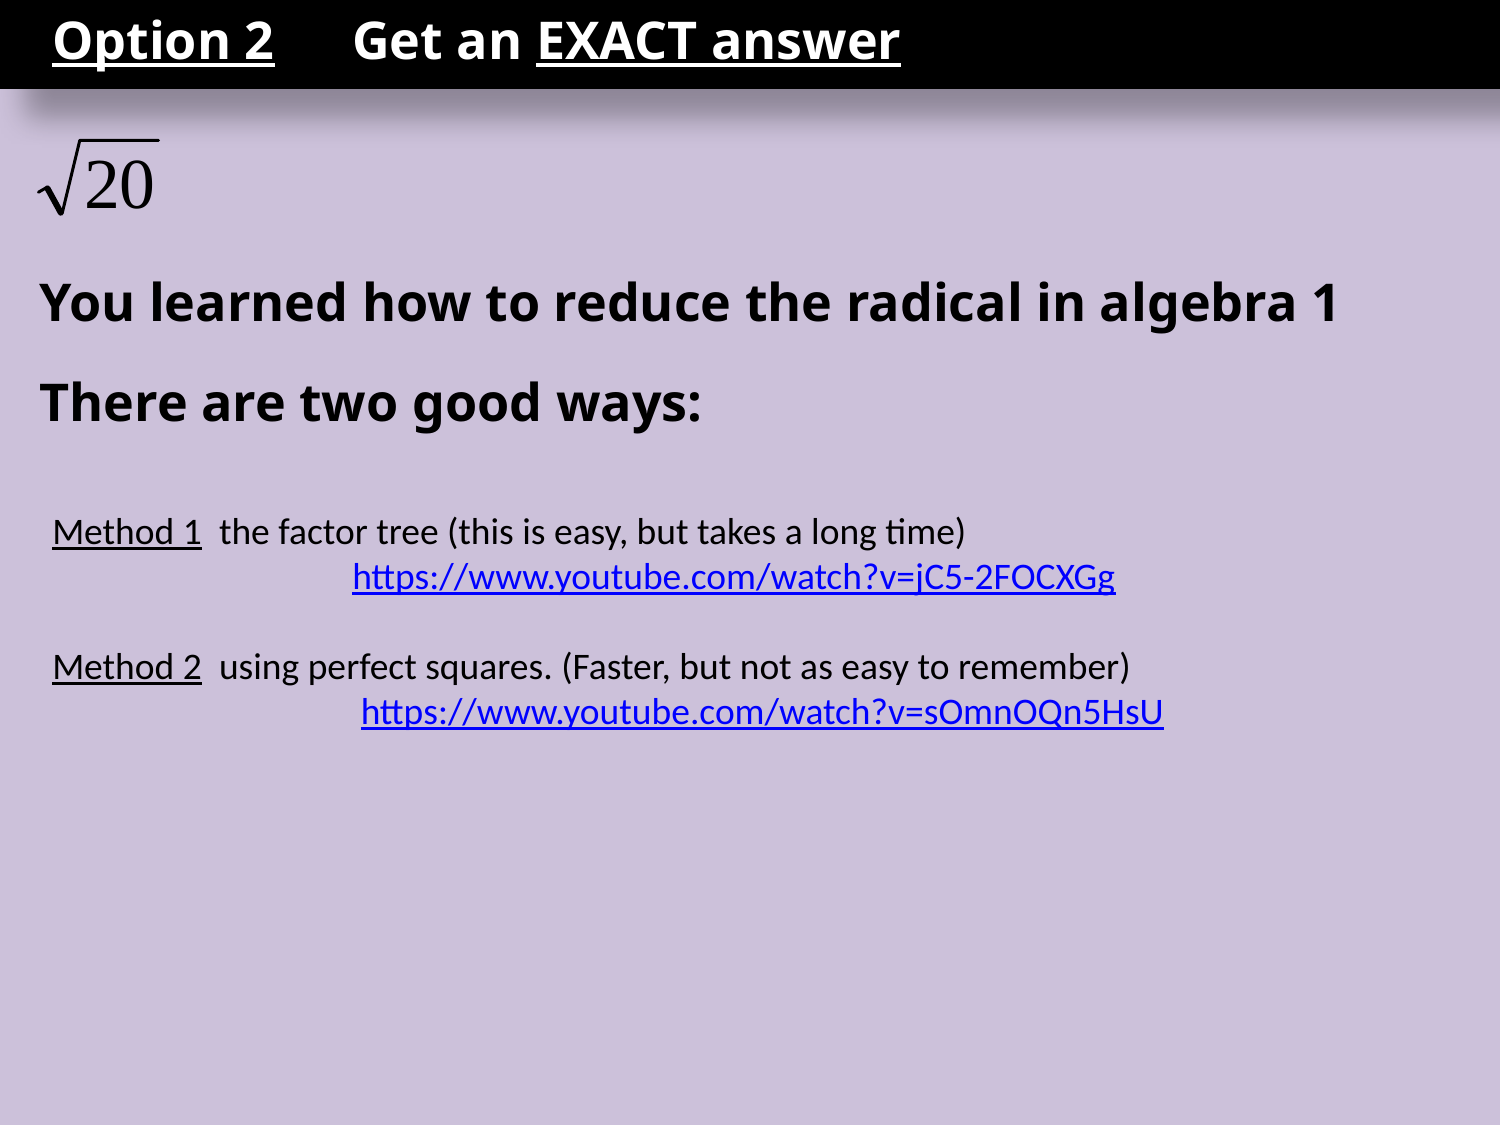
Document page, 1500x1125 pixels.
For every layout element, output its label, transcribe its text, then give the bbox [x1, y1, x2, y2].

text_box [24, 124, 175, 233]
text_box You learned how to reduce the radical in algebra 1 [24, 262, 1463, 340]
text_box [0, 0, 1500, 89]
text_box Option 2 Get an EXACT answer [37, 0, 1475, 78]
text_box There are two good ways: [24, 362, 1463, 440]
text_box Method 1 the factor tree (this is easy, but takes a long time) https://www.youtube.com/watch?v=jC5-2FOCXGg Method 2 using perfect squares. (Faster, but not as easy to remember) https://www.youtube.com/watch?v=sOmnOQn5HsU [37, 499, 1413, 785]
